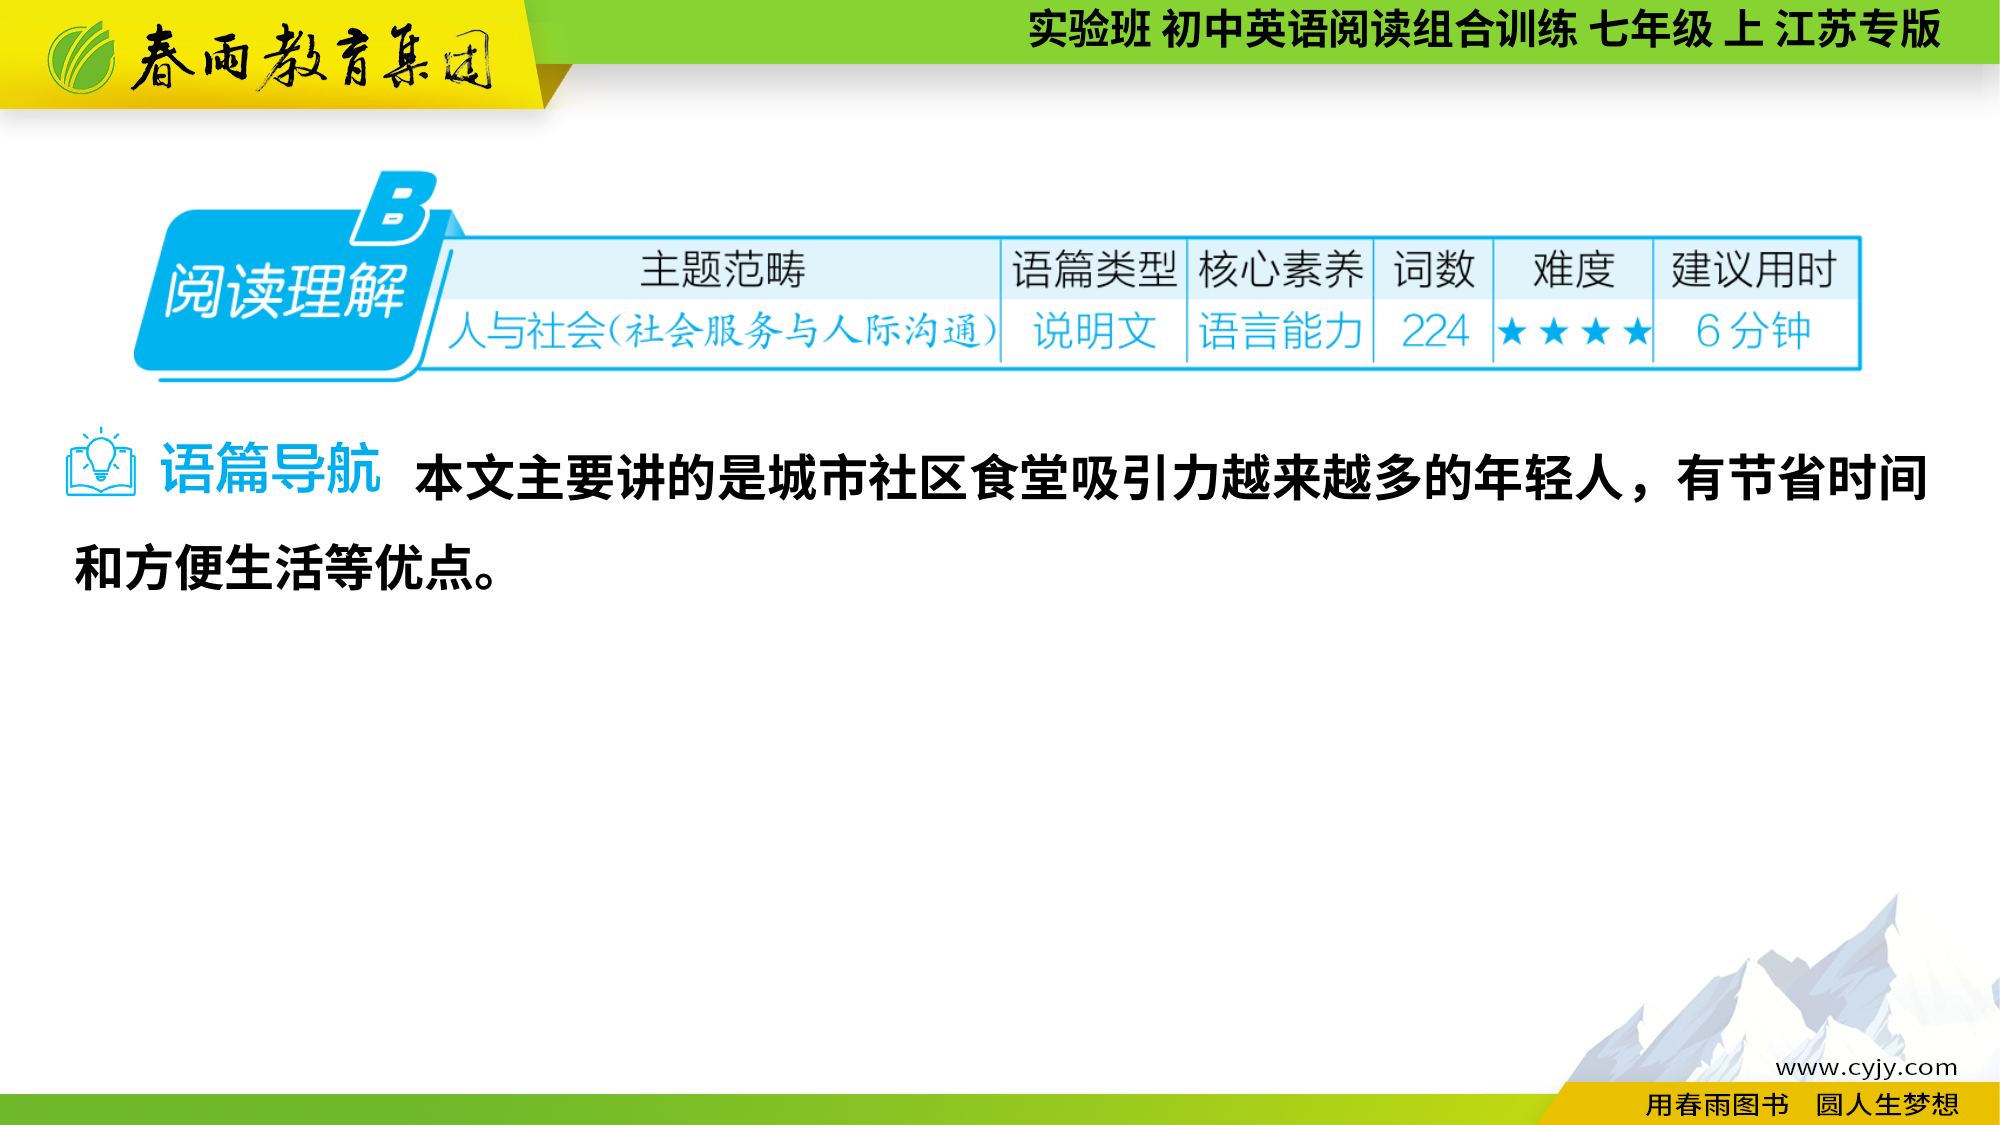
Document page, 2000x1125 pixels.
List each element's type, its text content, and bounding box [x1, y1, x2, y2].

picture [0, 0, 2000, 1125]
list 本文主要讲的是城市社区食堂吸引力越来越多的年轻人，有节省时间和方便生活等优点。 [59, 409, 1944, 595]
